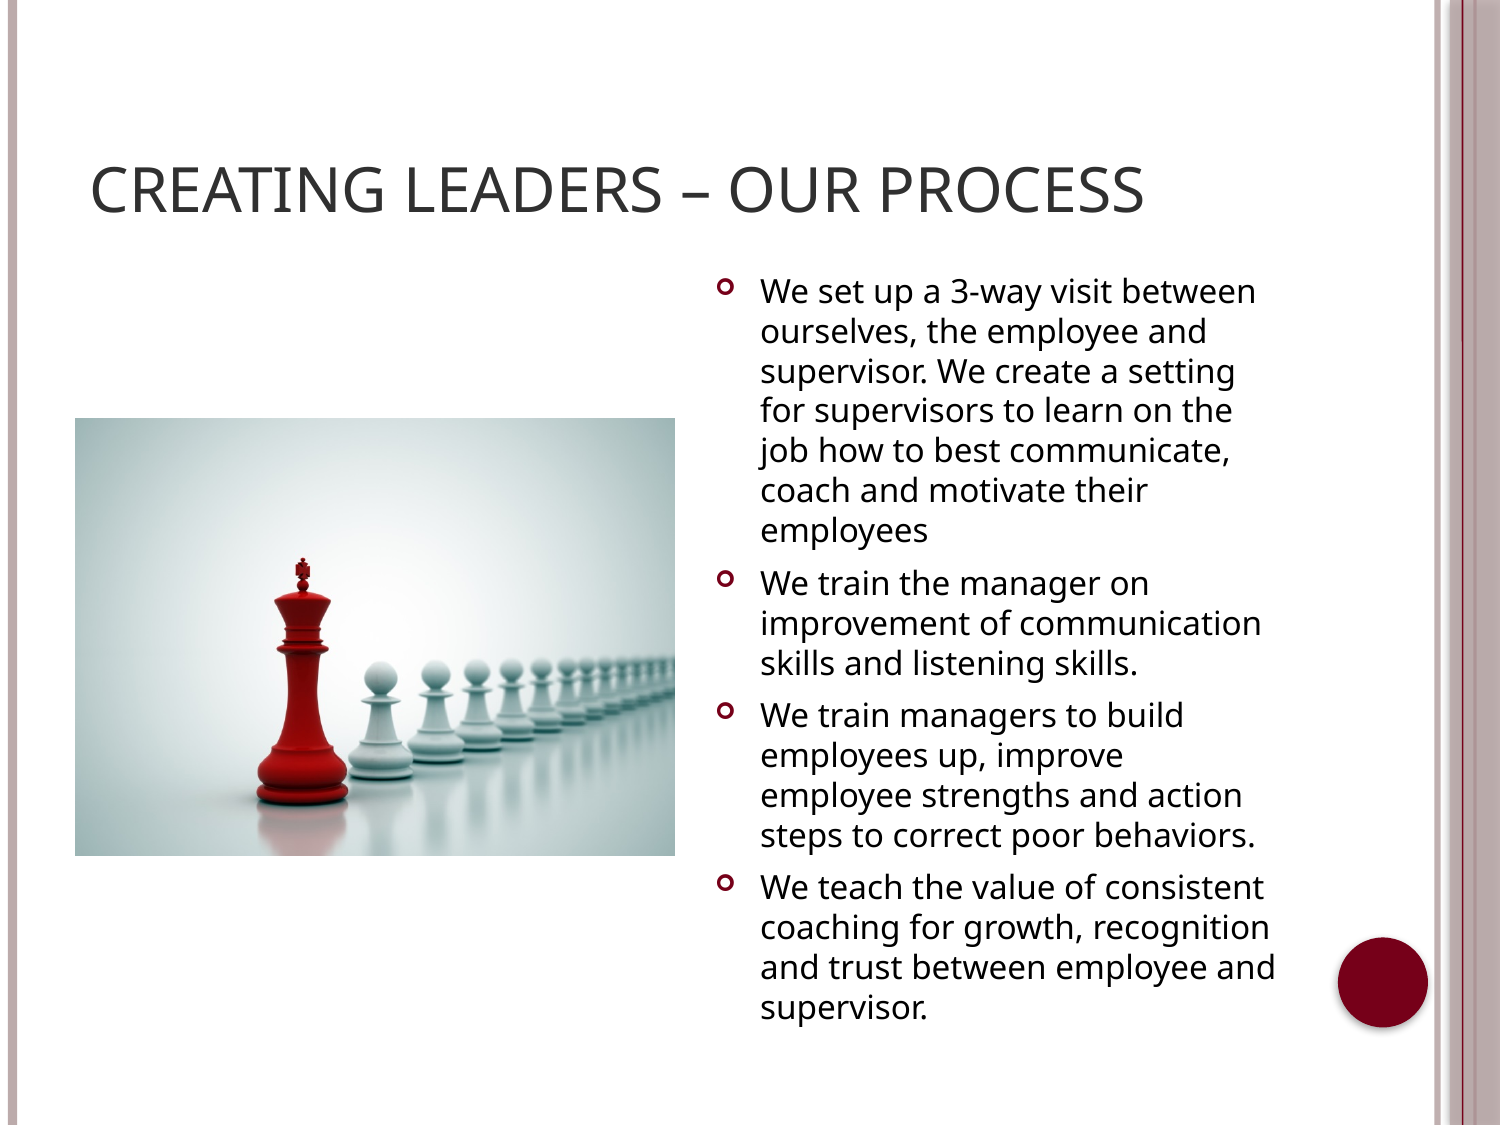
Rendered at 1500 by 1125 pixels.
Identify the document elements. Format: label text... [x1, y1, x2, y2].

list We set up a 3-way visit between ourselves, the employee and supervisor. We create a setting for supervisors to learn on the job how to best communicate, coach and motivate their employees We train the manager on improvement of communication skills and listening skills. We train managers to build employees up, improve employee strengths and action steps to correct poor behaviors. We teach the value of consistent coaching for growth, recognition and trust between employee and supervisor. [700, 262, 1301, 1013]
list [74, 418, 676, 857]
title Creating Leaders – Our Process [75, 45, 1300, 233]
